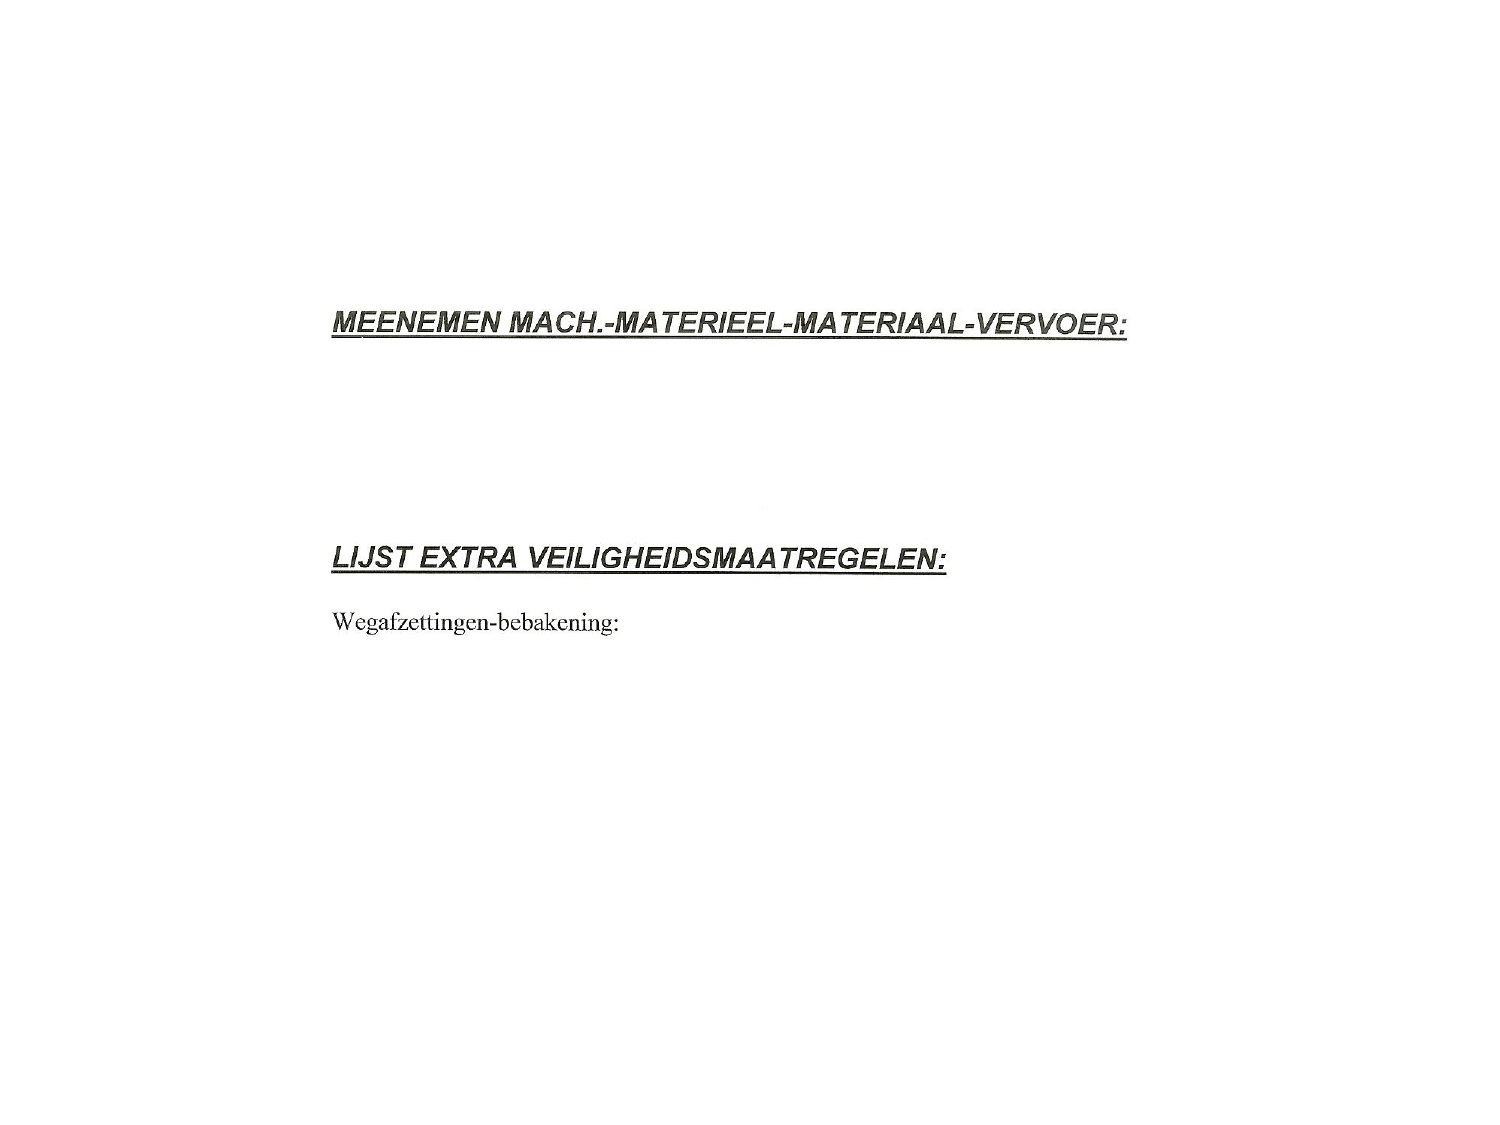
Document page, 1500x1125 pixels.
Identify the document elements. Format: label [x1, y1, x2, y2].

list [312, 278, 1141, 680]
